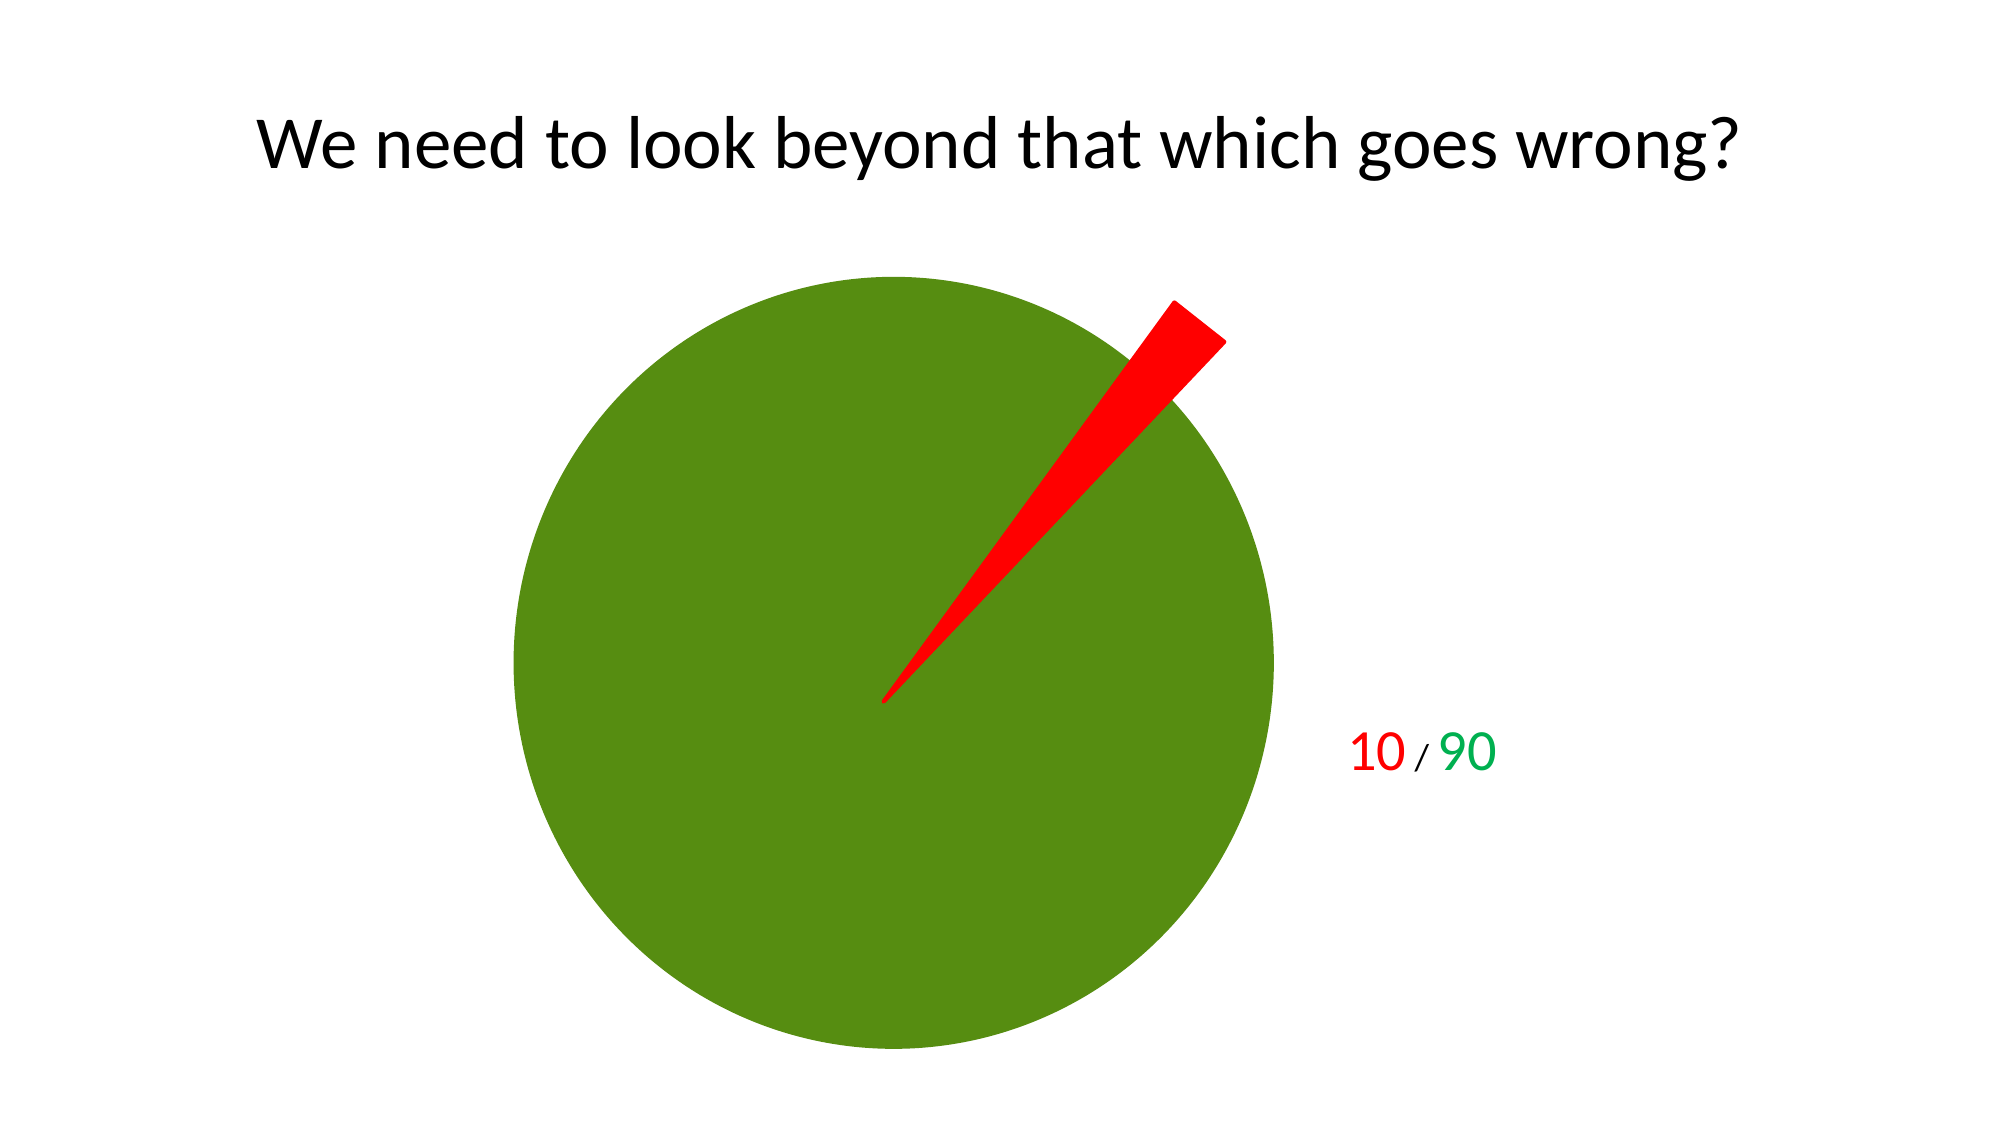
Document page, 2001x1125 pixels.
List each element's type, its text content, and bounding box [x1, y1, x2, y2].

title We need to look beyond that which goes wrong? [99, 45, 1900, 233]
text_box [513, 276, 1274, 1049]
text_box 10 / 90 [1332, 704, 1512, 789]
text_box [881, 300, 1227, 704]
